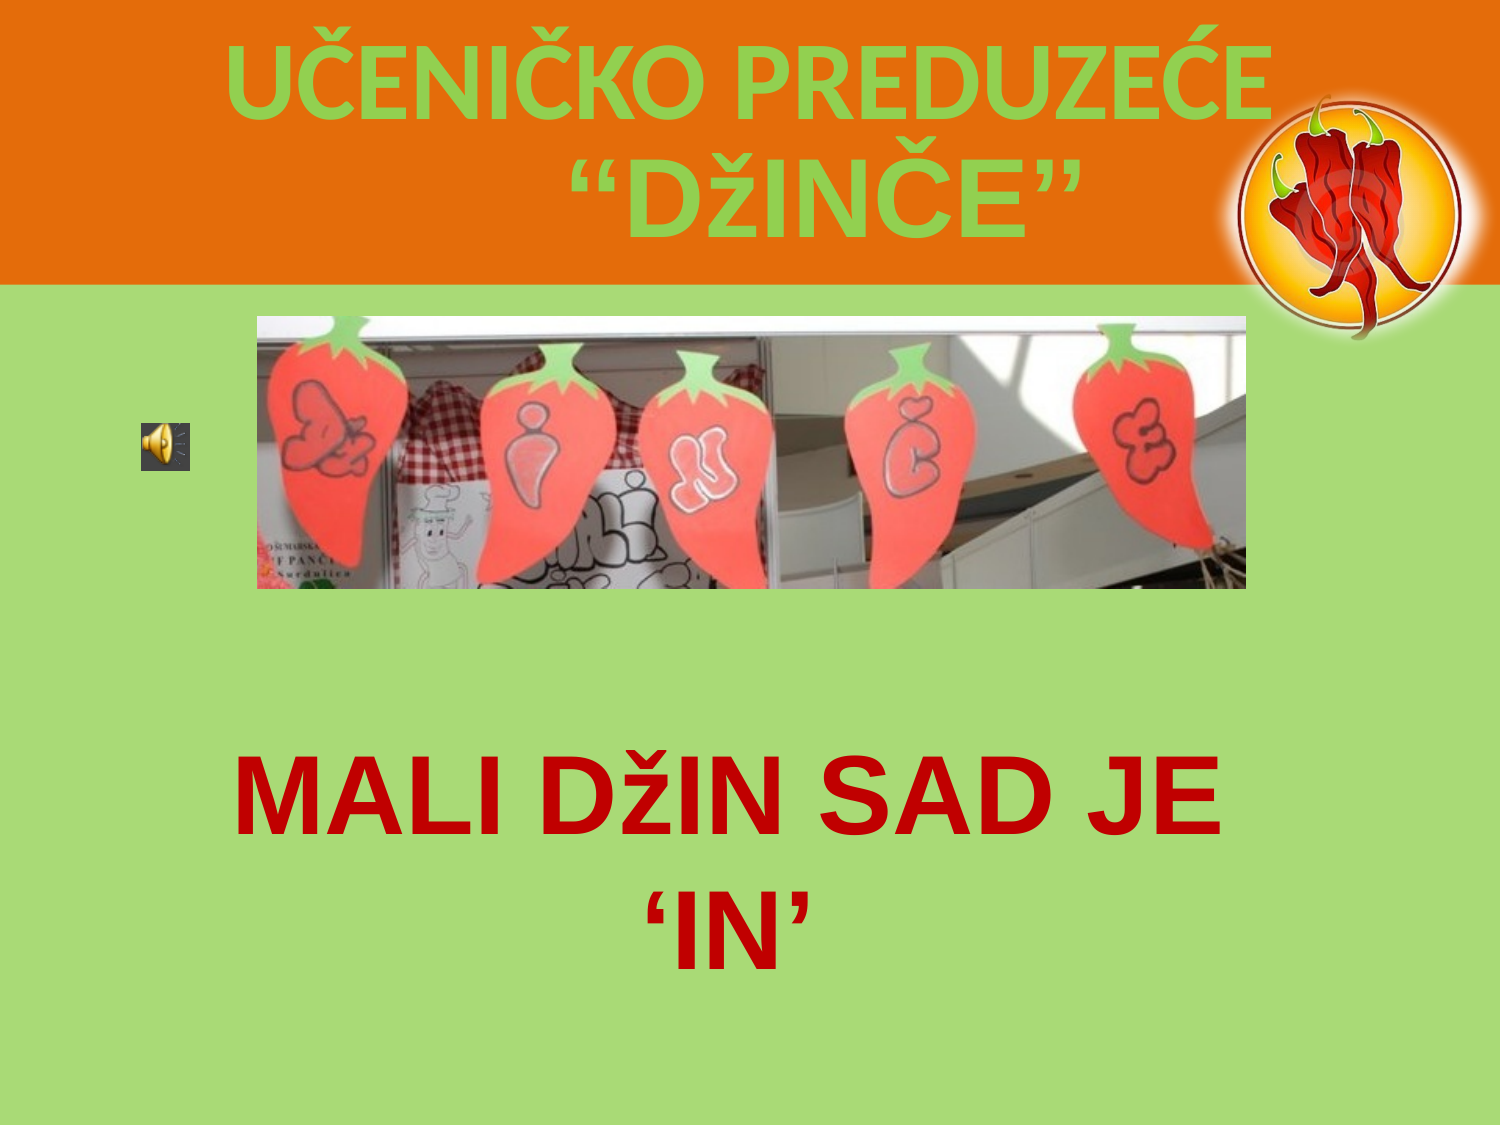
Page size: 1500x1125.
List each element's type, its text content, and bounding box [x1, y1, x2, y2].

text_box MALI DžIN SAD JE ‘IN’ [210, 714, 1245, 1000]
picture [140, 421, 191, 473]
text_box ‘‘DžINČE’’ [425, 117, 1103, 267]
picture [257, 81, 1500, 589]
text_box UČENIČKO PREDUZEĆE [0, 0, 1500, 285]
